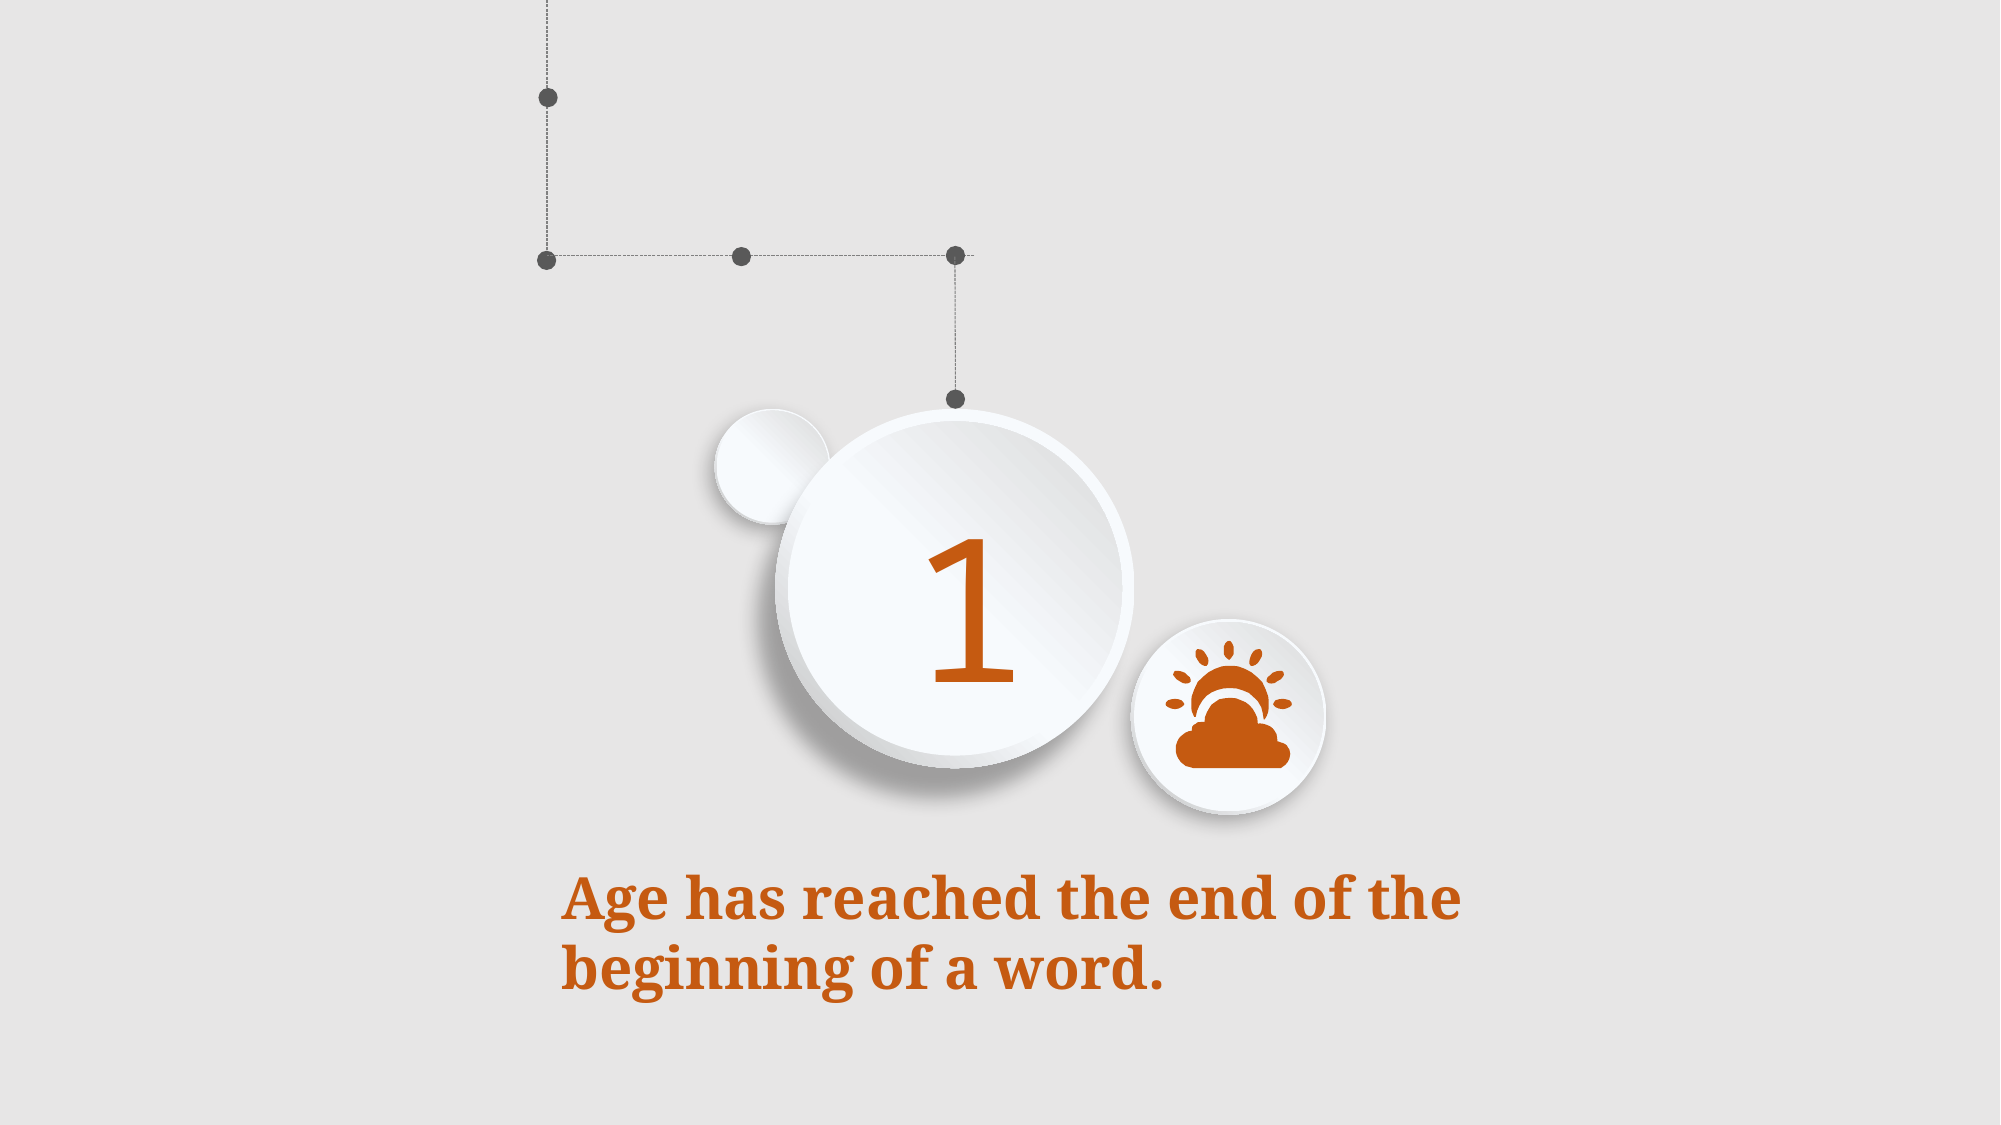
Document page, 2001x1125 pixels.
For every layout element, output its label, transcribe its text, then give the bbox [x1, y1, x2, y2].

text_box Age has reached the end of the beginning of a word. [546, 854, 1547, 1009]
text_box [537, 0, 1327, 815]
